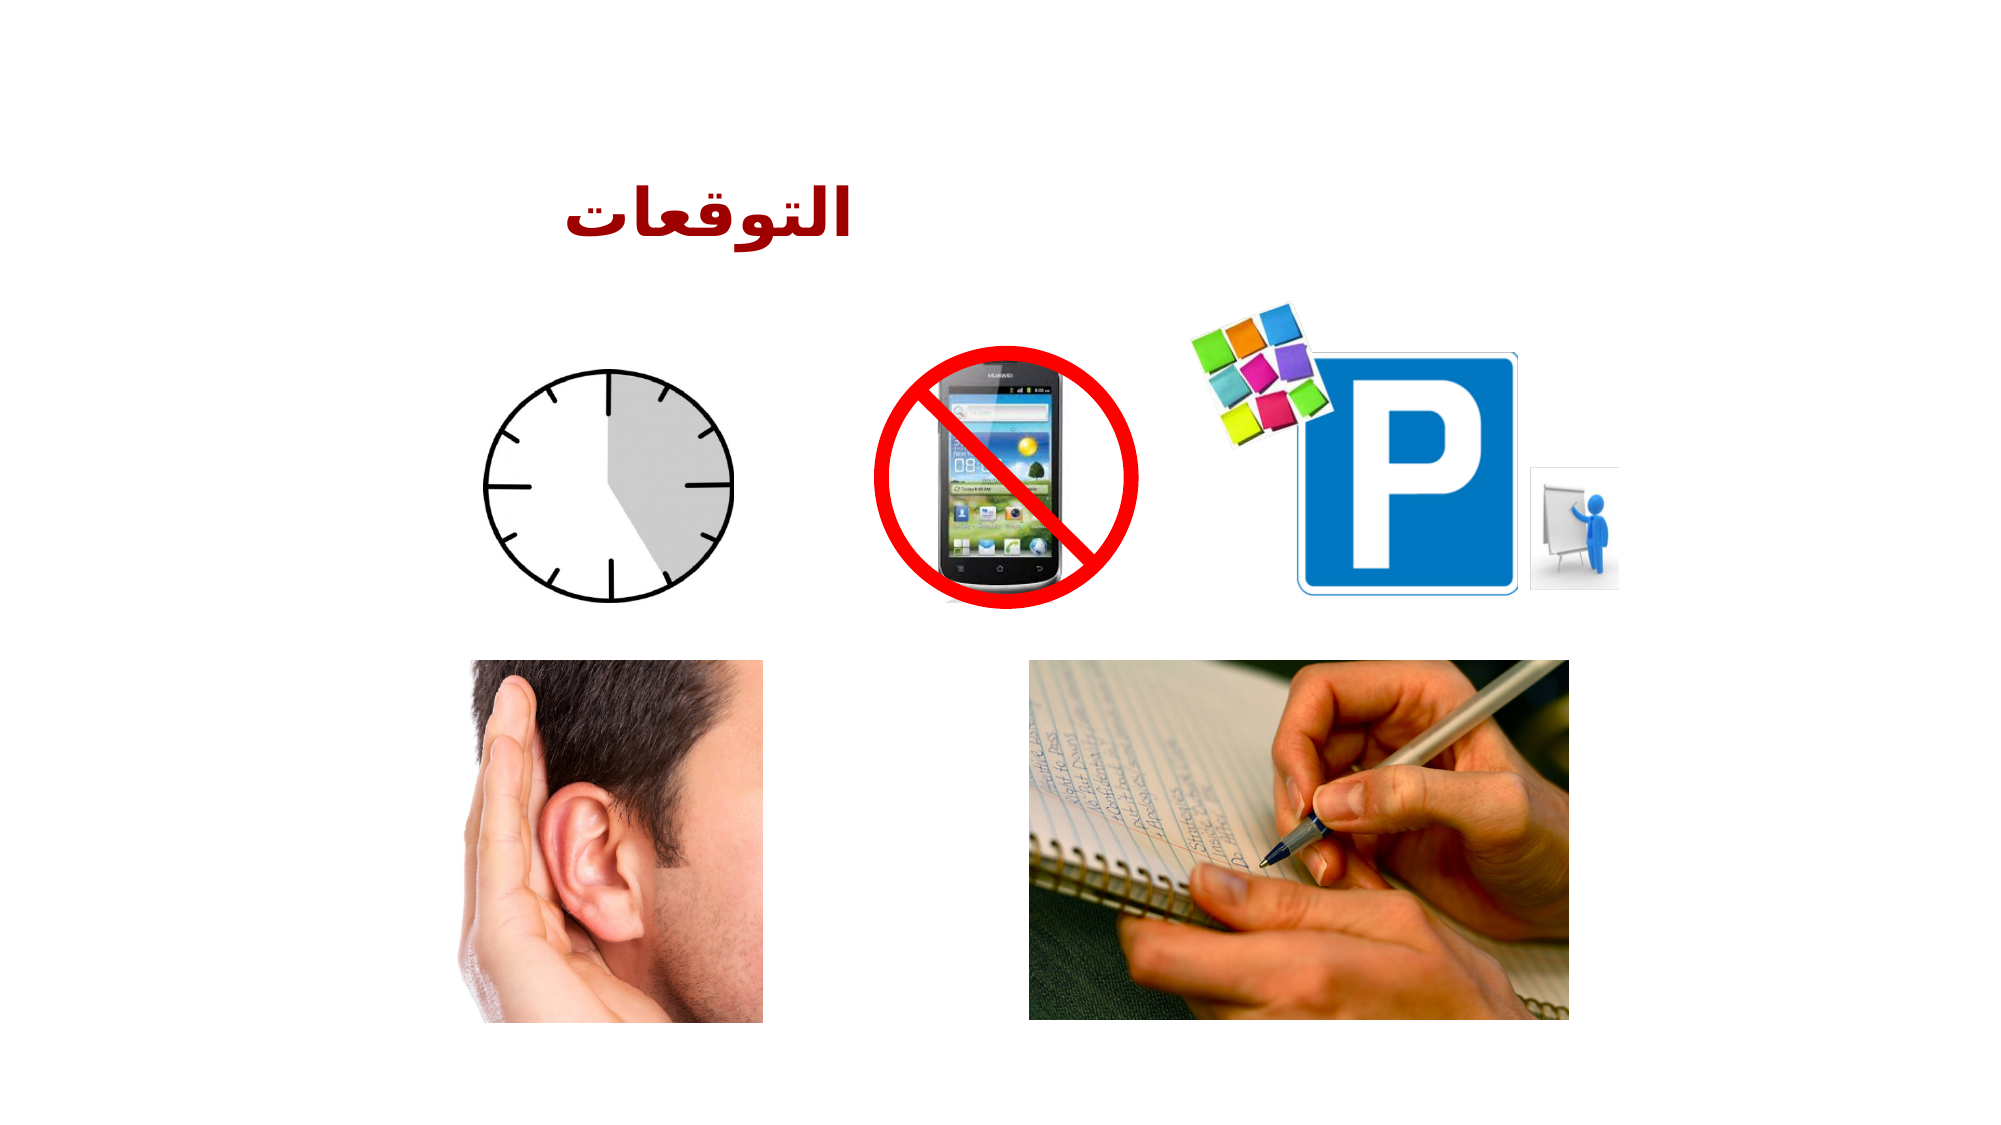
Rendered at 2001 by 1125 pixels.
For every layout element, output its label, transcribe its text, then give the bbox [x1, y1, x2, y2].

picture [399, 660, 763, 1023]
picture [1189, 299, 1619, 597]
picture [483, 369, 734, 603]
text_box [967, 603, 1046, 609]
text_box [1125, 419, 1139, 536]
picture [874, 352, 1125, 603]
text_box التوقعات [394, 162, 1697, 257]
text_box [966, 345, 1047, 352]
picture [1029, 660, 1569, 1020]
